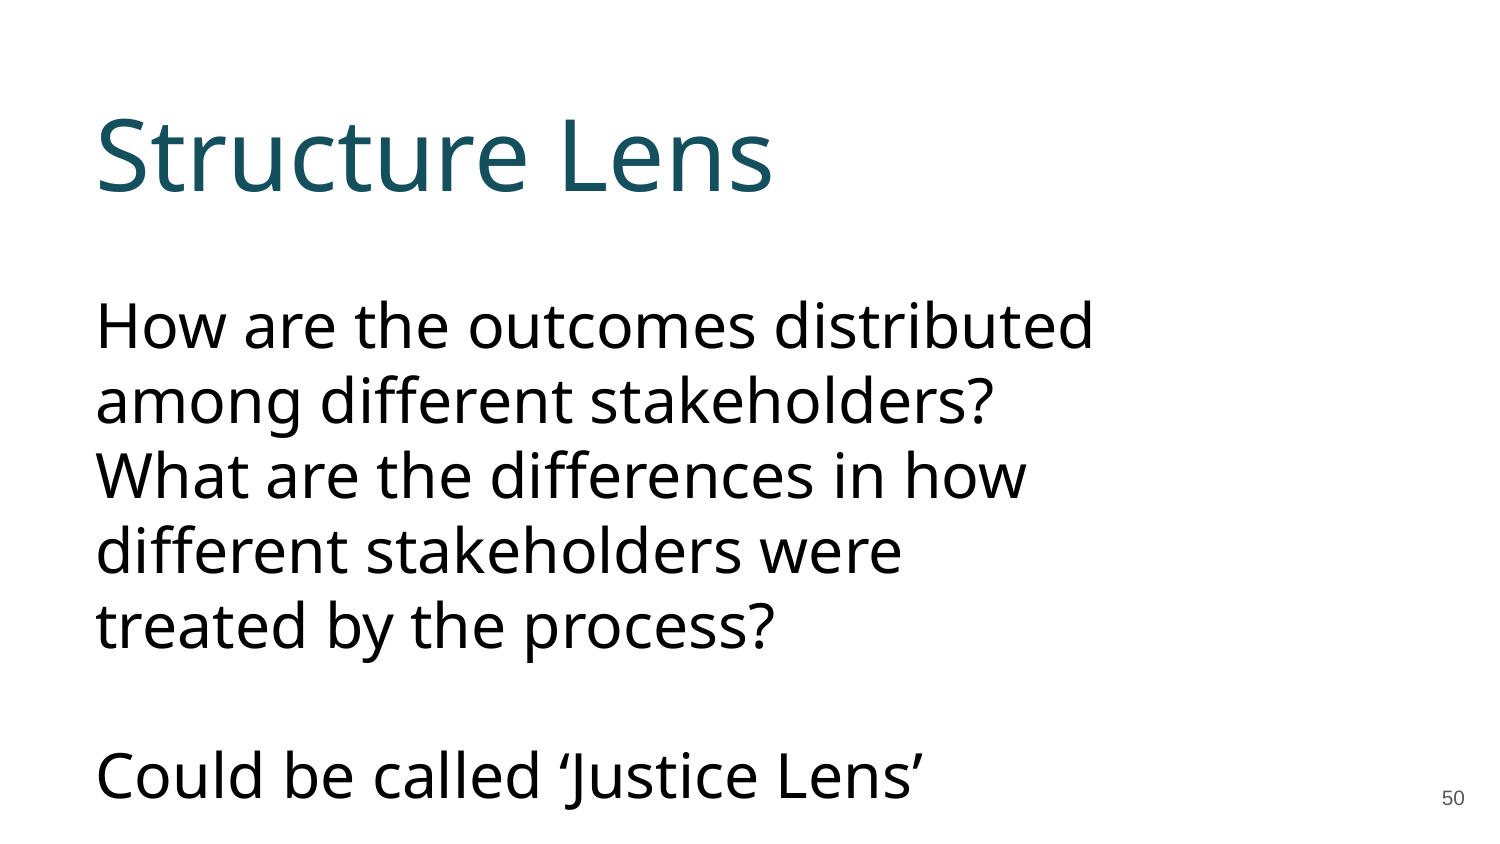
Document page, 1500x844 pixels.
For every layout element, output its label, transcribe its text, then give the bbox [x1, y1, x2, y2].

title Structure Lens How are the outcomes distributed among different stakeholders? What are the differences in how different stakeholders were treated by the process? Could be called ‘Justice Lens’ [80, 73, 1125, 829]
slide_number 50 [1389, 764, 1480, 830]
